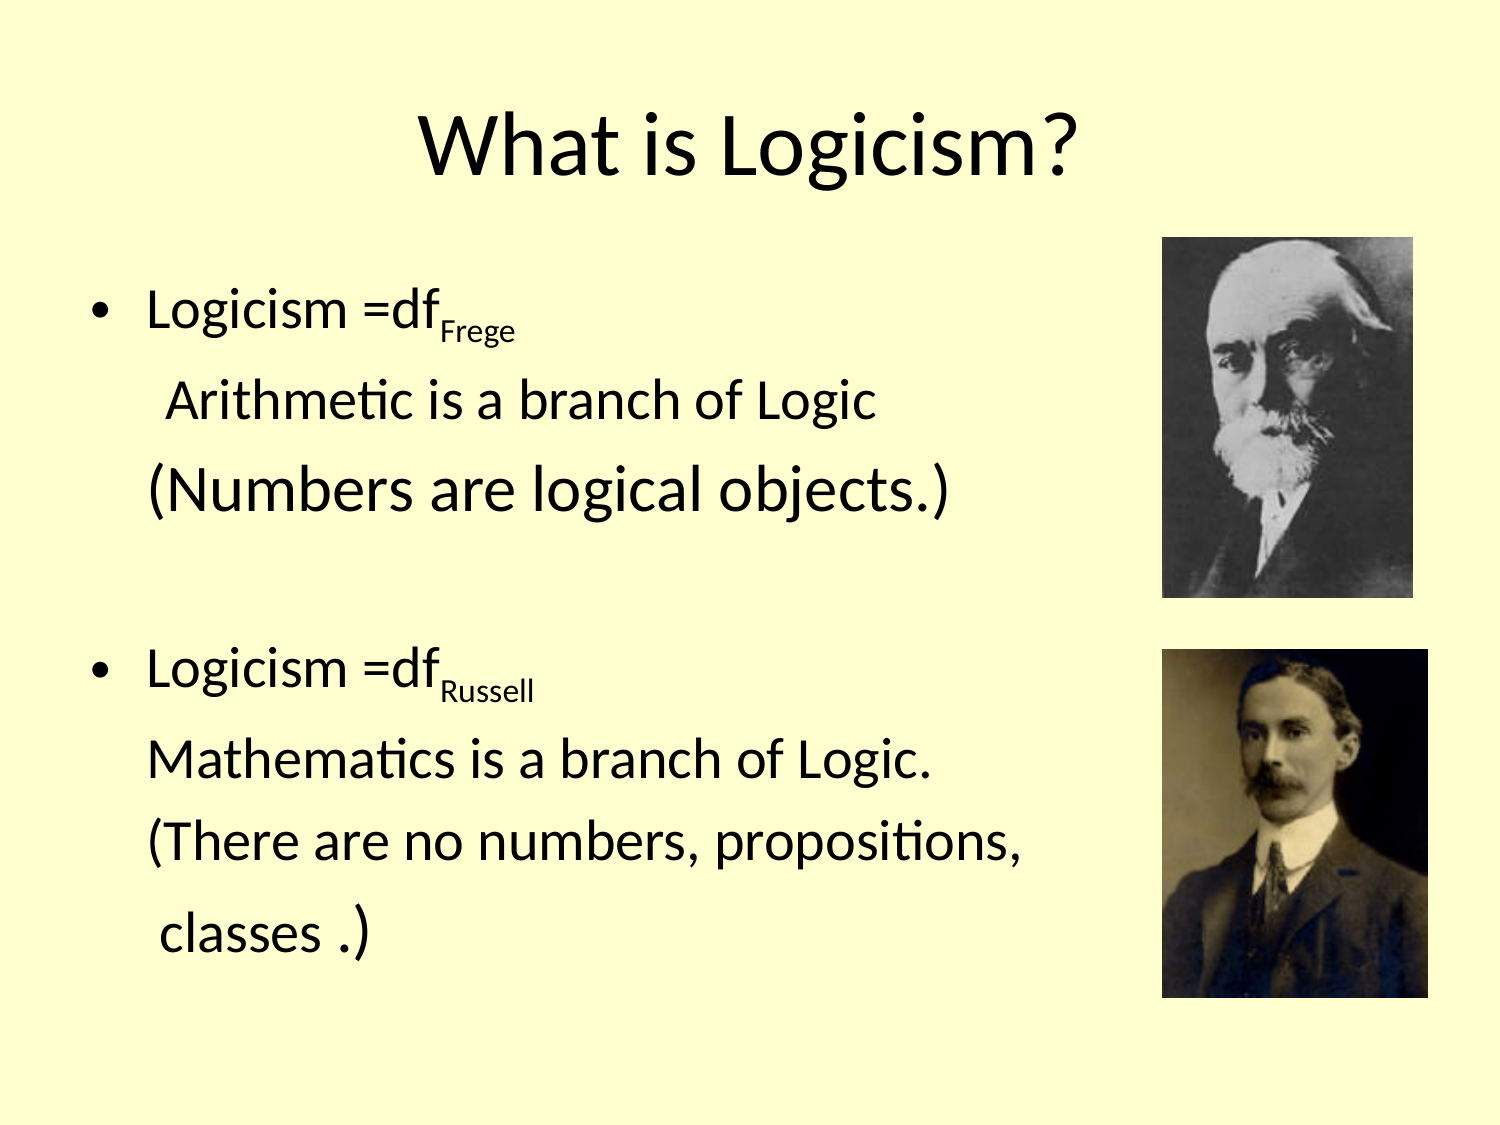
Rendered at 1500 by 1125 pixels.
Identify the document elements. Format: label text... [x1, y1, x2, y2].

picture [1162, 649, 1428, 999]
picture [1162, 237, 1413, 598]
list Logicism =dfFrege Arithmetic is a branch of Logic (Numbers are logical objects.) Logicism =dfRussell Mathematics is a branch of Logic. (There are no numbers, propositions, classes .) [75, 262, 1425, 1005]
title What is Logicism? [75, 45, 1425, 233]
